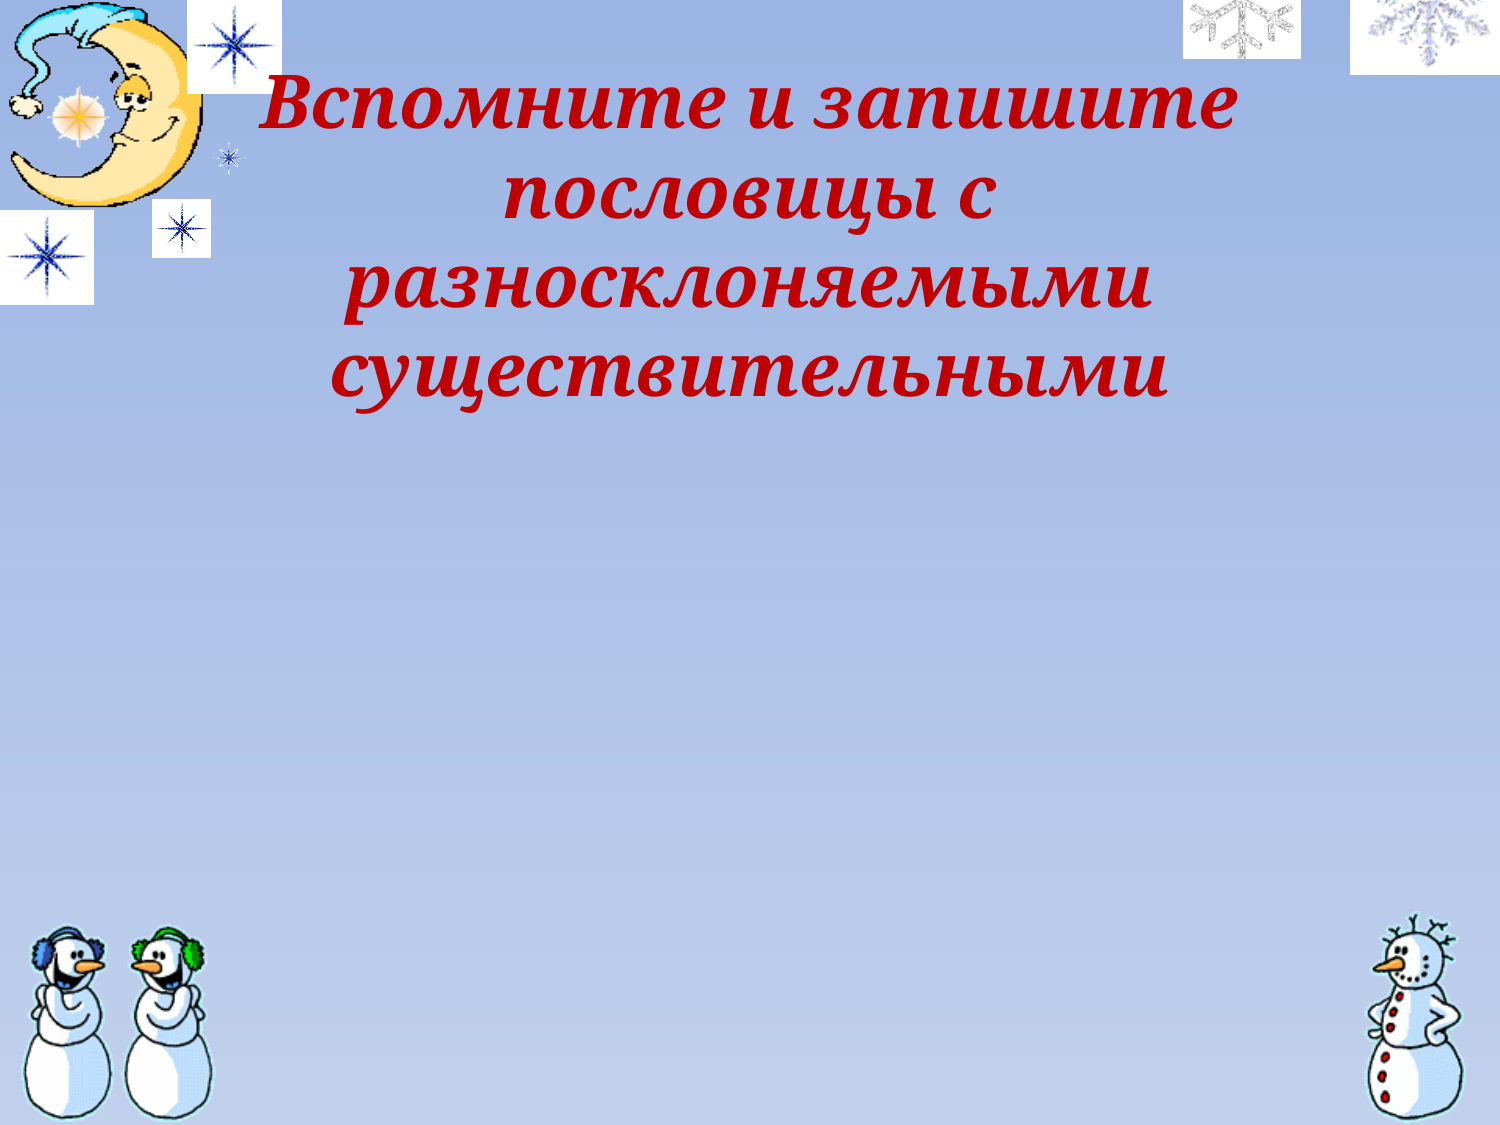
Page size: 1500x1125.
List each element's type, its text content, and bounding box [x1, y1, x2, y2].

picture [1350, 0, 1500, 75]
picture [0, 0, 282, 305]
title Вспомните и запишите пословицы с разносклоняемыми существительными [75, 45, 1425, 421]
picture [1183, 0, 1301, 45]
picture [1340, 904, 1500, 1125]
picture [0, 913, 225, 1125]
